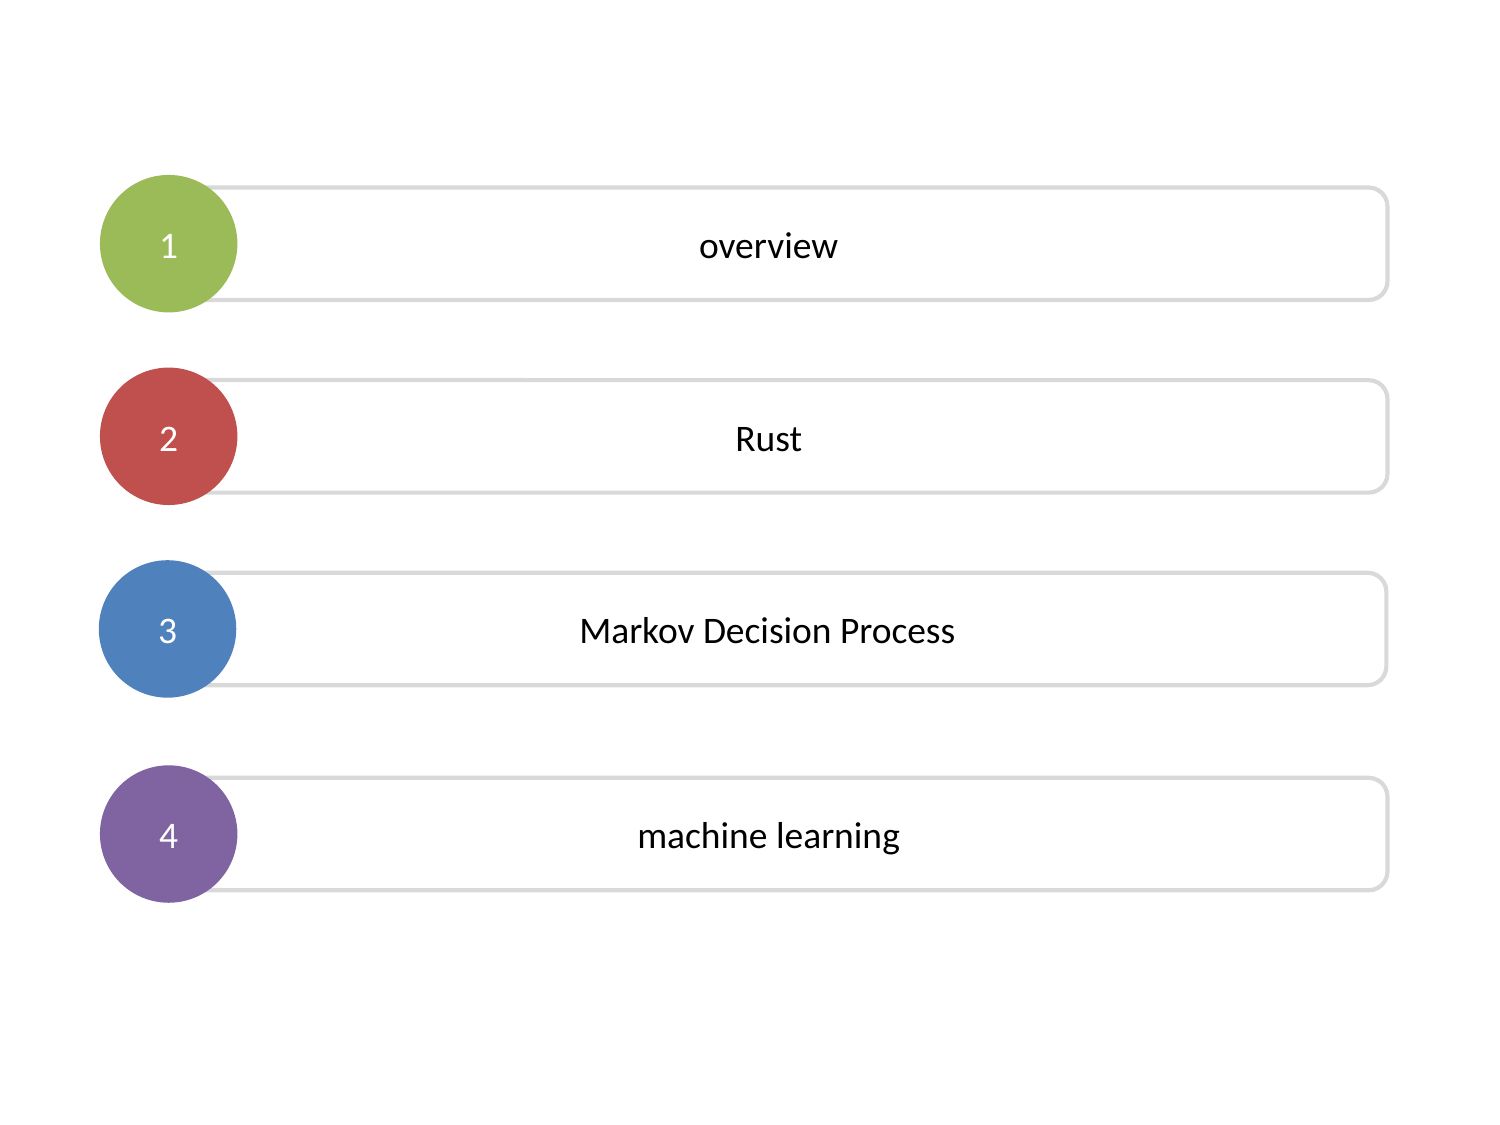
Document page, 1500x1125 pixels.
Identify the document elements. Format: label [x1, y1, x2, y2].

text_box [99, 174, 1388, 313]
text_box [99, 367, 1388, 506]
text_box [99, 765, 1388, 903]
text_box [98, 559, 1387, 698]
